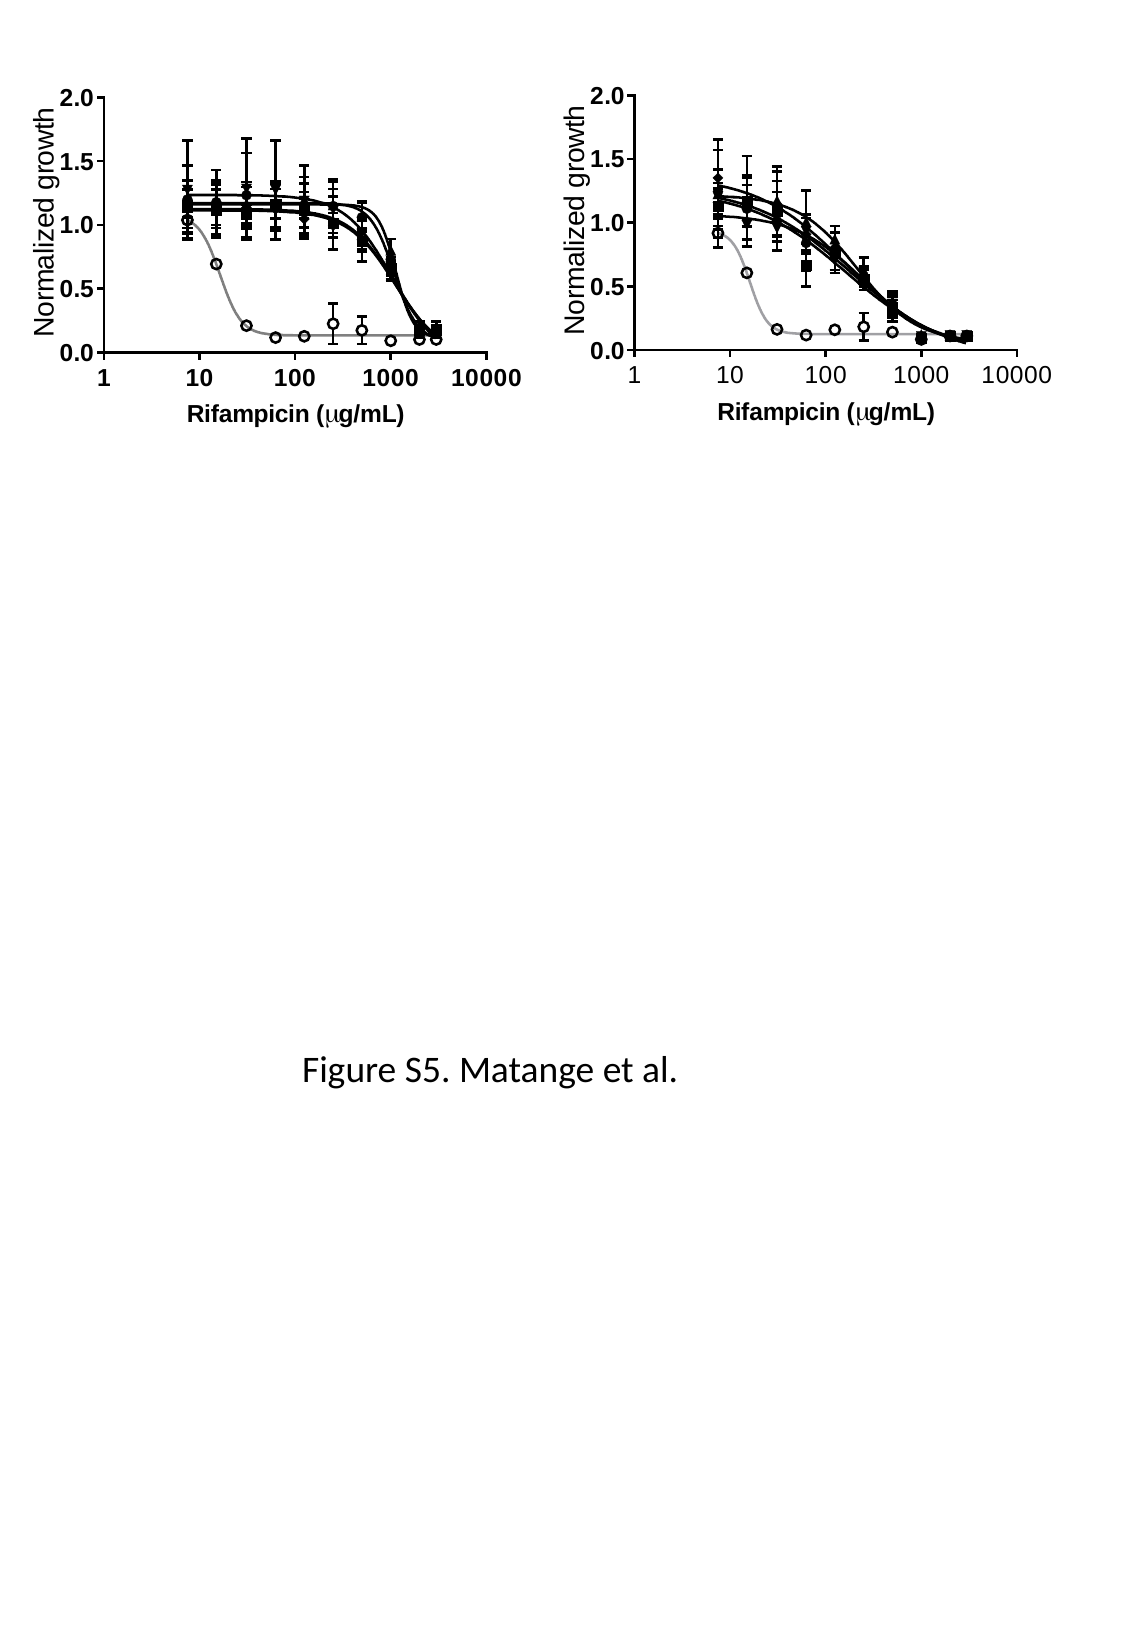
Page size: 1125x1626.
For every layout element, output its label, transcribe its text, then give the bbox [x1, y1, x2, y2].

text_box Figure S5. Matange et al. [287, 1037, 888, 1098]
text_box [9, 56, 563, 447]
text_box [540, 54, 1094, 445]
